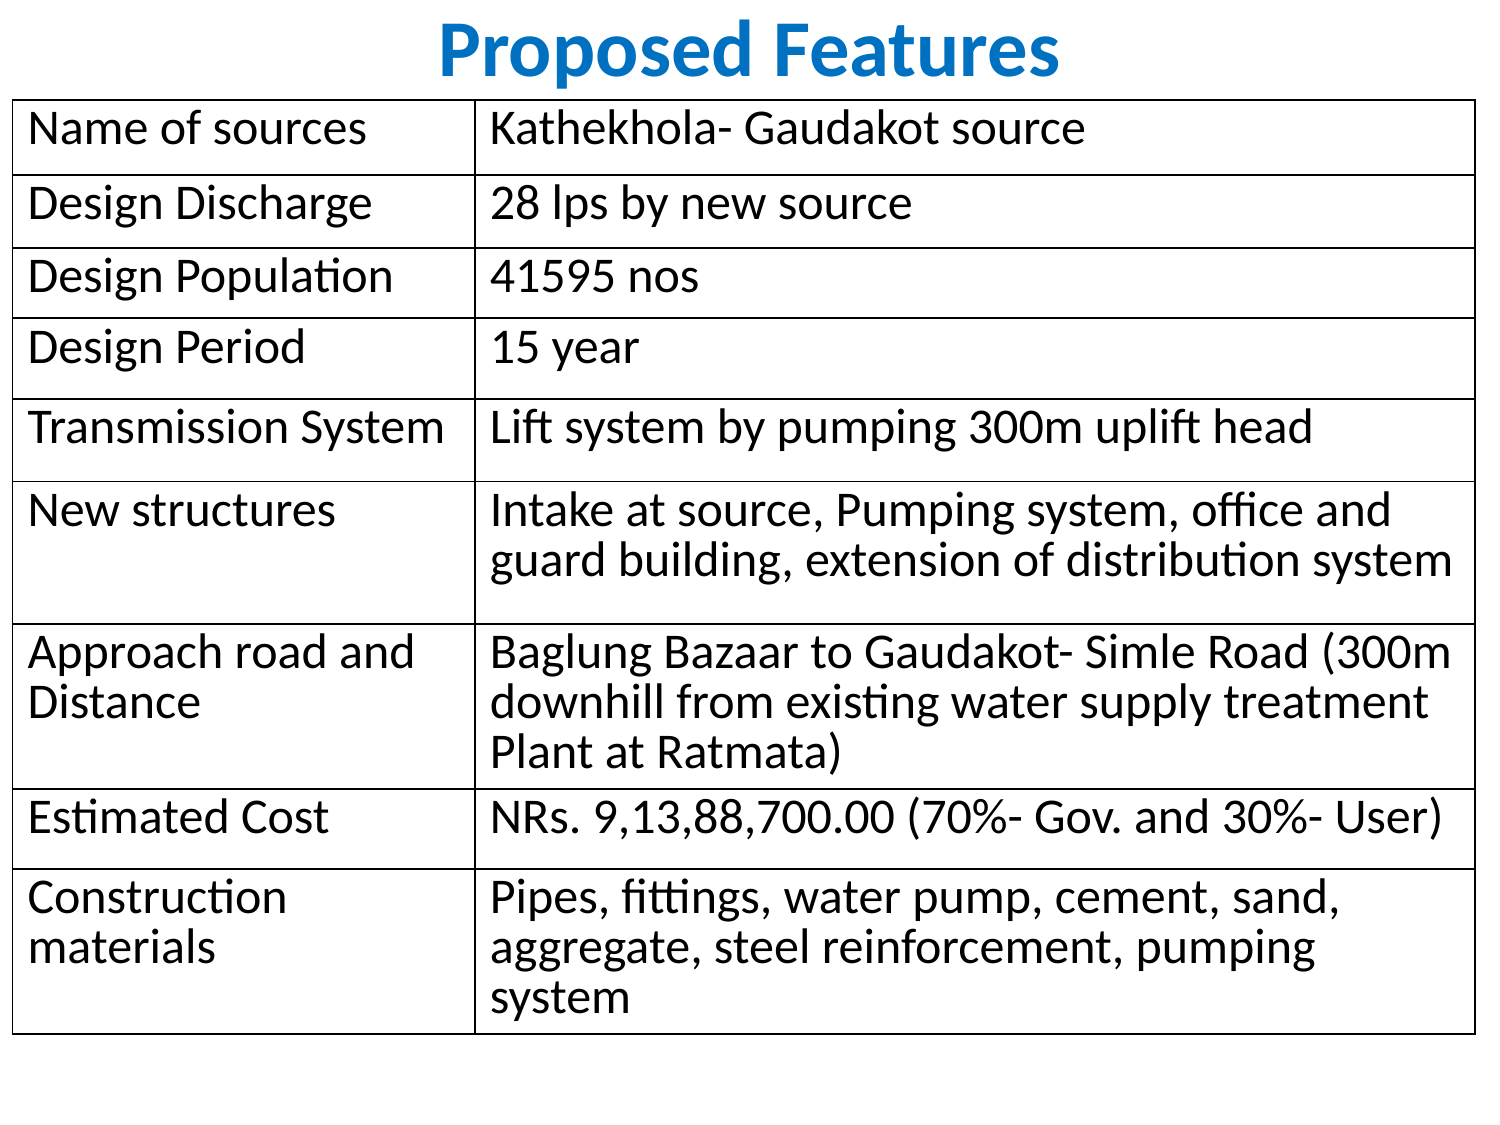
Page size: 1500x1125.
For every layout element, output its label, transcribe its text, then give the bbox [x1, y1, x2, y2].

table_cell NRs. 9,13,88,700.00 (70%- Gov. and 30%- User) [476, 790, 1474, 868]
title Proposed Features [75, 0, 1425, 99]
table_cell Intake at source, Pumping system, office and guard building, extension of distribution system [476, 482, 1474, 623]
table_cell Design Discharge [13, 176, 474, 247]
table_cell 41595 nos [476, 249, 1474, 317]
table_header Kathekhola- Gaudakot source [476, 101, 1474, 174]
table_cell Estimated Cost [13, 790, 474, 868]
table_cell Design Period [13, 319, 474, 398]
table_cell 15 year [476, 319, 1474, 398]
table_cell Pipes, fittings, water pump, cement, sand, aggregate, steel reinforcement, pumping system [476, 870, 1474, 1033]
table_cell Approach road and Distance [13, 625, 474, 788]
table_cell Construction materials [13, 870, 474, 1033]
table_cell Transmission System [13, 400, 474, 481]
table_cell 28 lps by new source [476, 176, 1474, 247]
table_header Name of sources [13, 101, 474, 174]
table_cell Lift system by pumping 300m uplift head [476, 400, 1474, 481]
table_cell Baglung Bazaar to Gaudakot- Simle Road (300m downhill from existing water supply treatment Plant at Ratmata) [476, 625, 1474, 788]
table_cell New structures [13, 482, 474, 623]
table_cell Design Population [13, 249, 474, 317]
